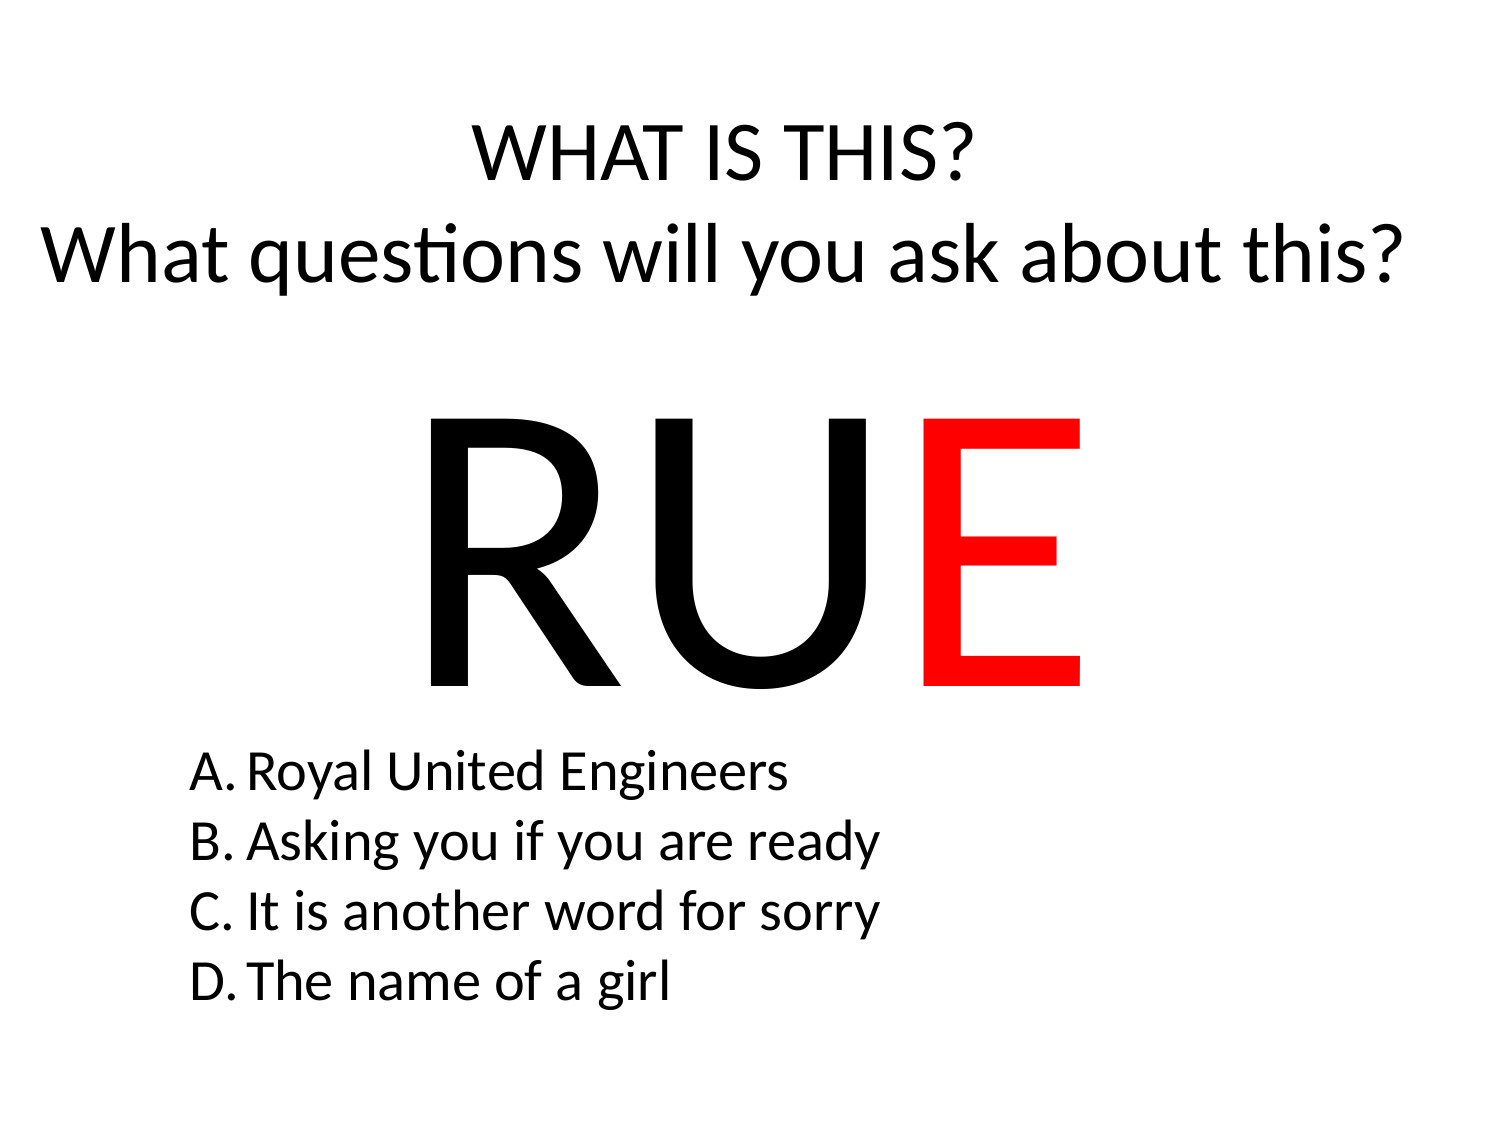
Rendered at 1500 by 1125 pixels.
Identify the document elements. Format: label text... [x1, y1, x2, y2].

title WHAT IS THIS? What questions will you ask about this? [24, 45, 1425, 350]
list RUE [75, 262, 1425, 1005]
text_box Royal United Engineers Asking you if you are ready It is another word for sorry The name of a girl [174, 724, 1363, 1020]
